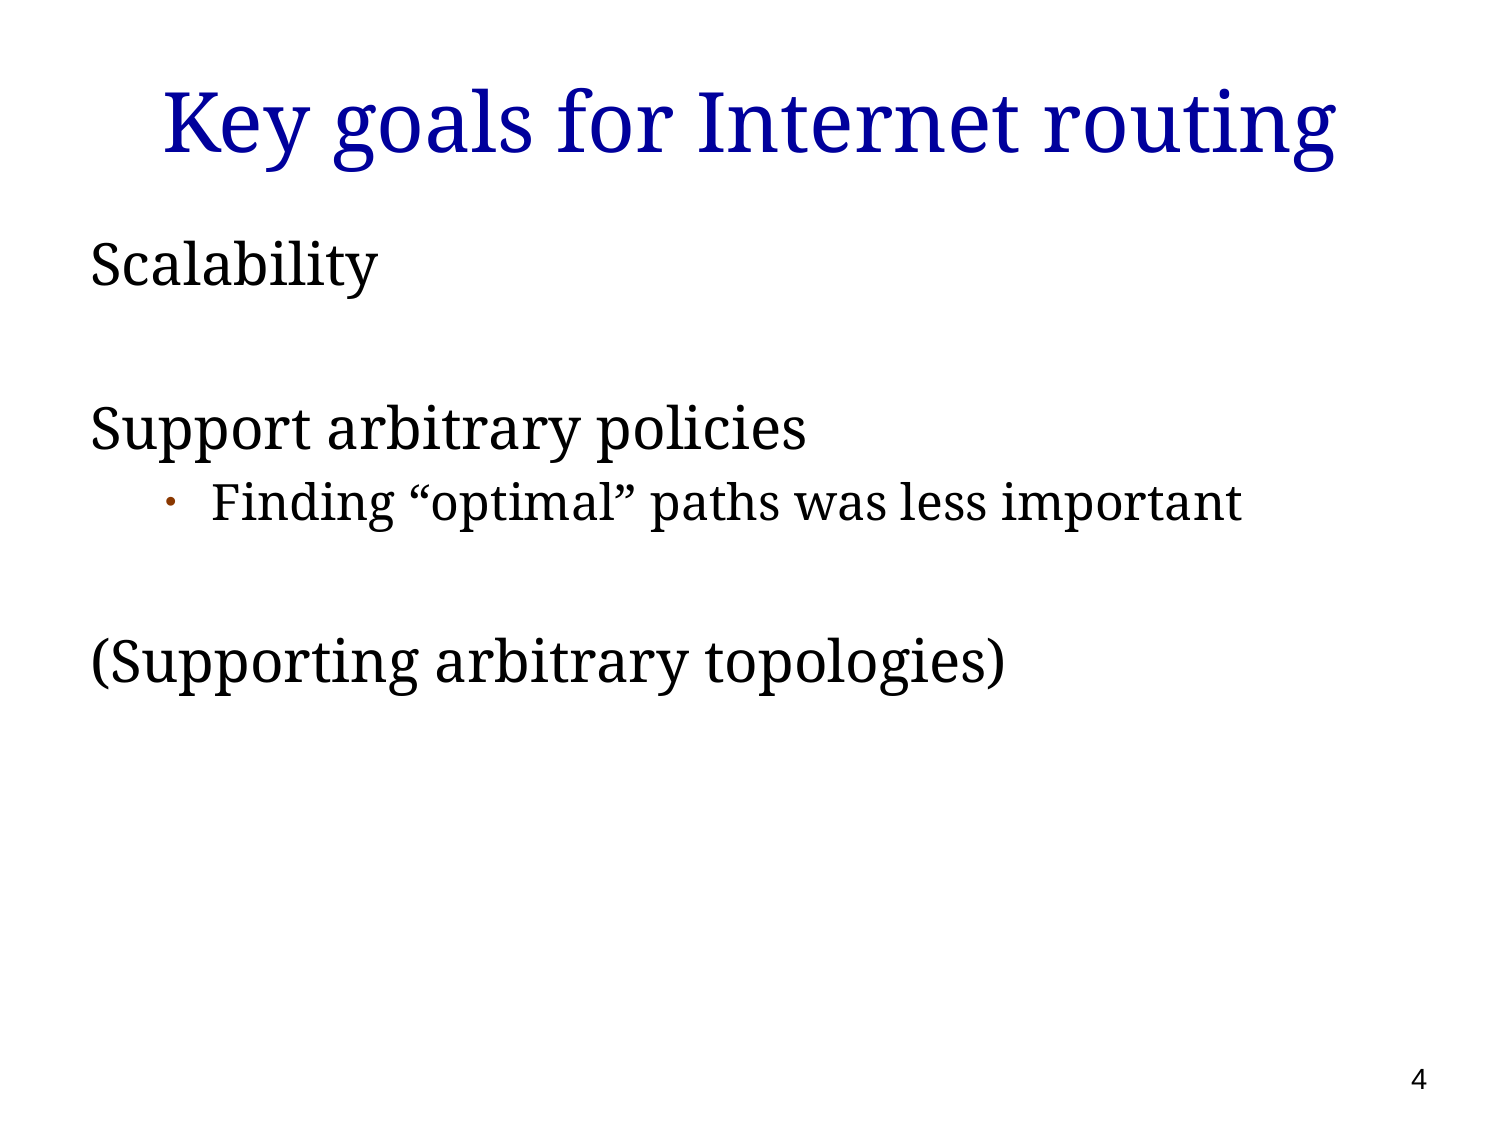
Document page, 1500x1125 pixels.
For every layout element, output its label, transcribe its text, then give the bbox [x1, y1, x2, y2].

list Scalability Support arbitrary policies Finding “optimal” paths was less important (Supporting arbitrary topologies) [74, 219, 1426, 963]
title Key goals for Internet routing [74, 47, 1426, 191]
slide_number 4 [1092, 1024, 1443, 1103]
